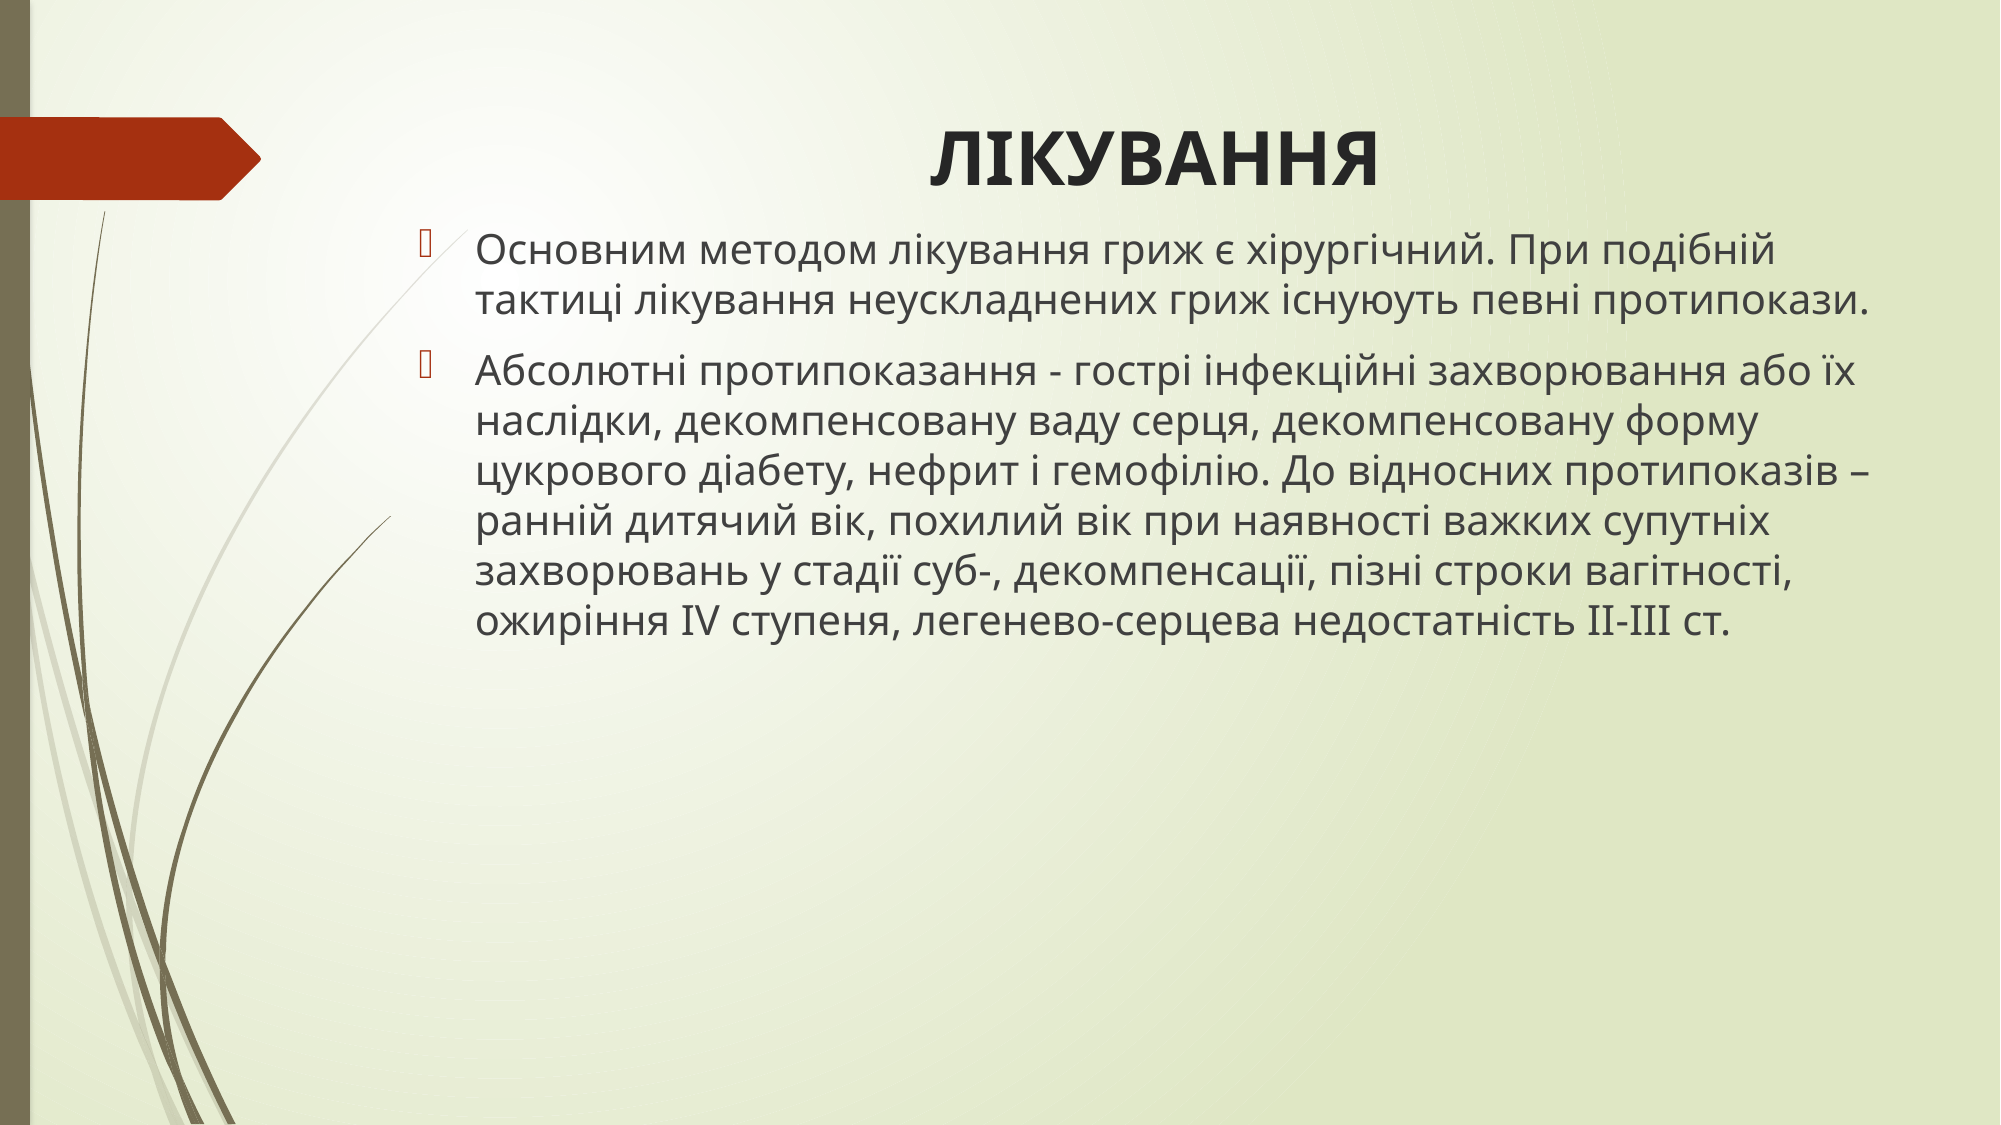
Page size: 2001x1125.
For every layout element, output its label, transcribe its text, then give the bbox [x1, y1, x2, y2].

list Основним методом лікування гриж є хірургічний. При подібній тактиці лікування неускладнених гриж існуюуть певні протипокази. Абсолютні протипоказання - гострі інфекційні захворювання або їх наслідки, декомпенсовану ваду серця, декомпенсовану форму цукрового діабету, нефрит і гемофілію. До відносних протипоказів – ранній дитячий вік, похилий вік при наявності важких супутніх захворювань у стадії суб-, декомпенсації, пізні строки вагітності, ожиріння IV ступеня, легенево-серцева недостатність ІІ-ІІІ ст. [403, 215, 1888, 970]
title ЛІКУВАННЯ [425, 102, 1888, 215]
